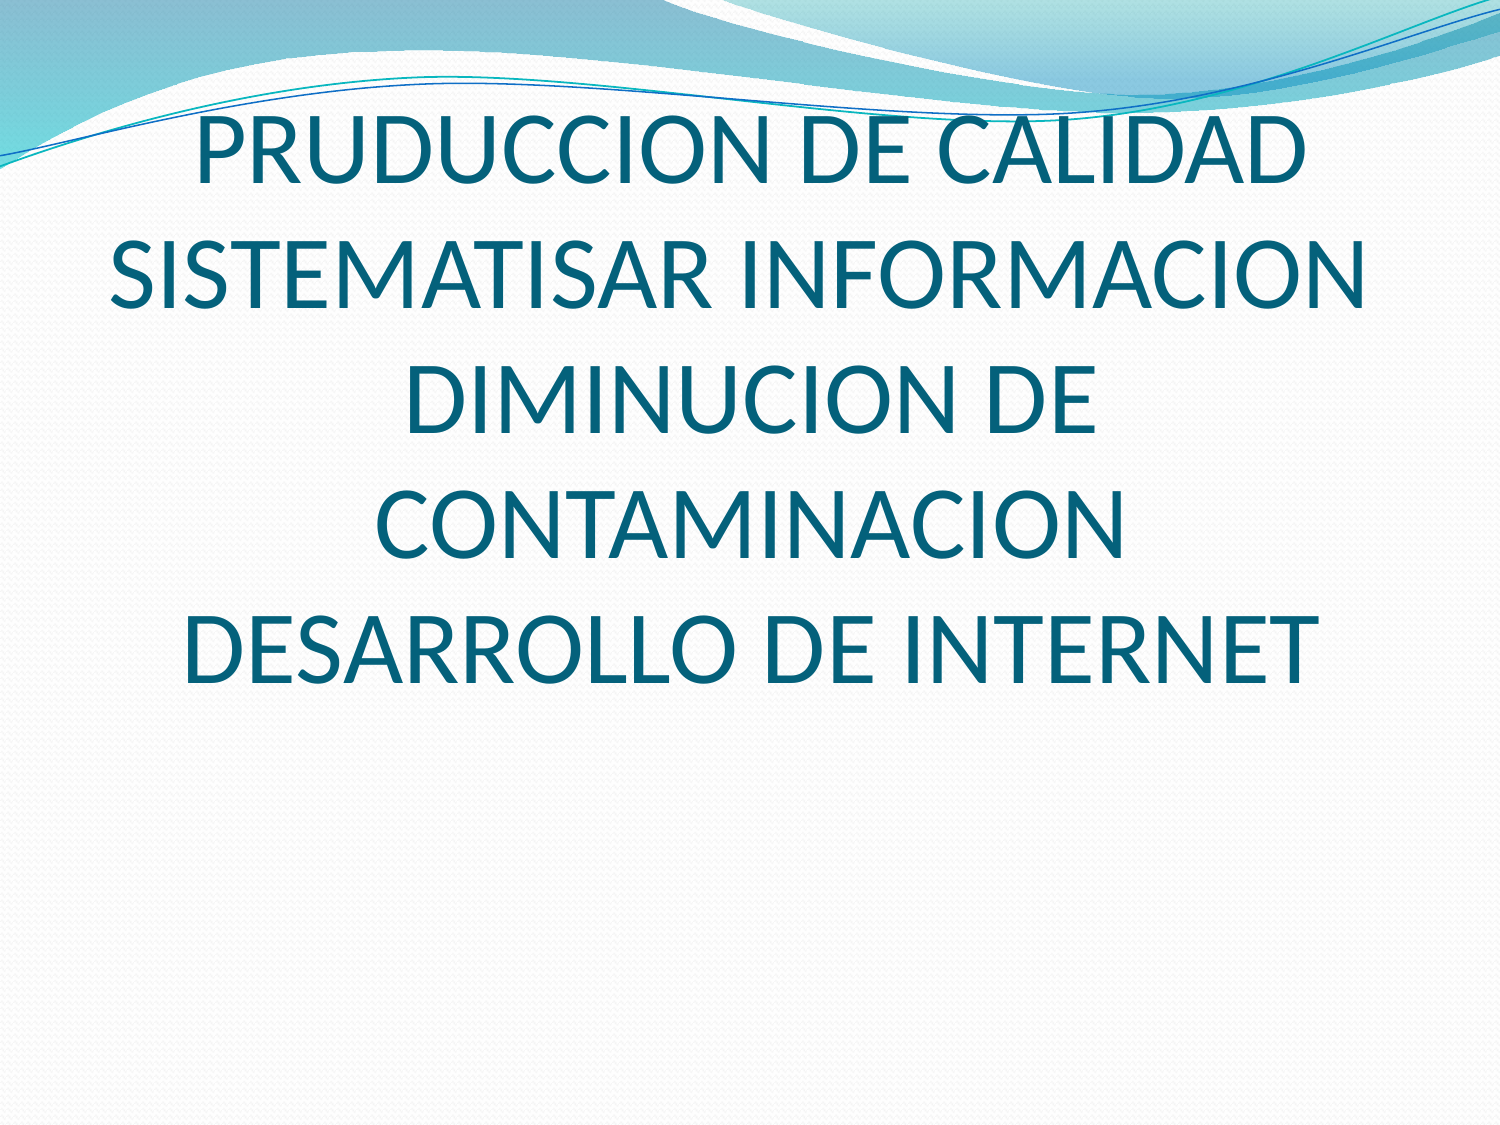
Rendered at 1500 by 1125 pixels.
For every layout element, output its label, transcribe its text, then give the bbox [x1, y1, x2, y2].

title PRUDUCCION DE CALIDAD SISTEMATISAR INFORMACION DIMINUCION DE CONTAMINACION DESARROLLO DE INTERNET [76, 42, 1427, 1080]
